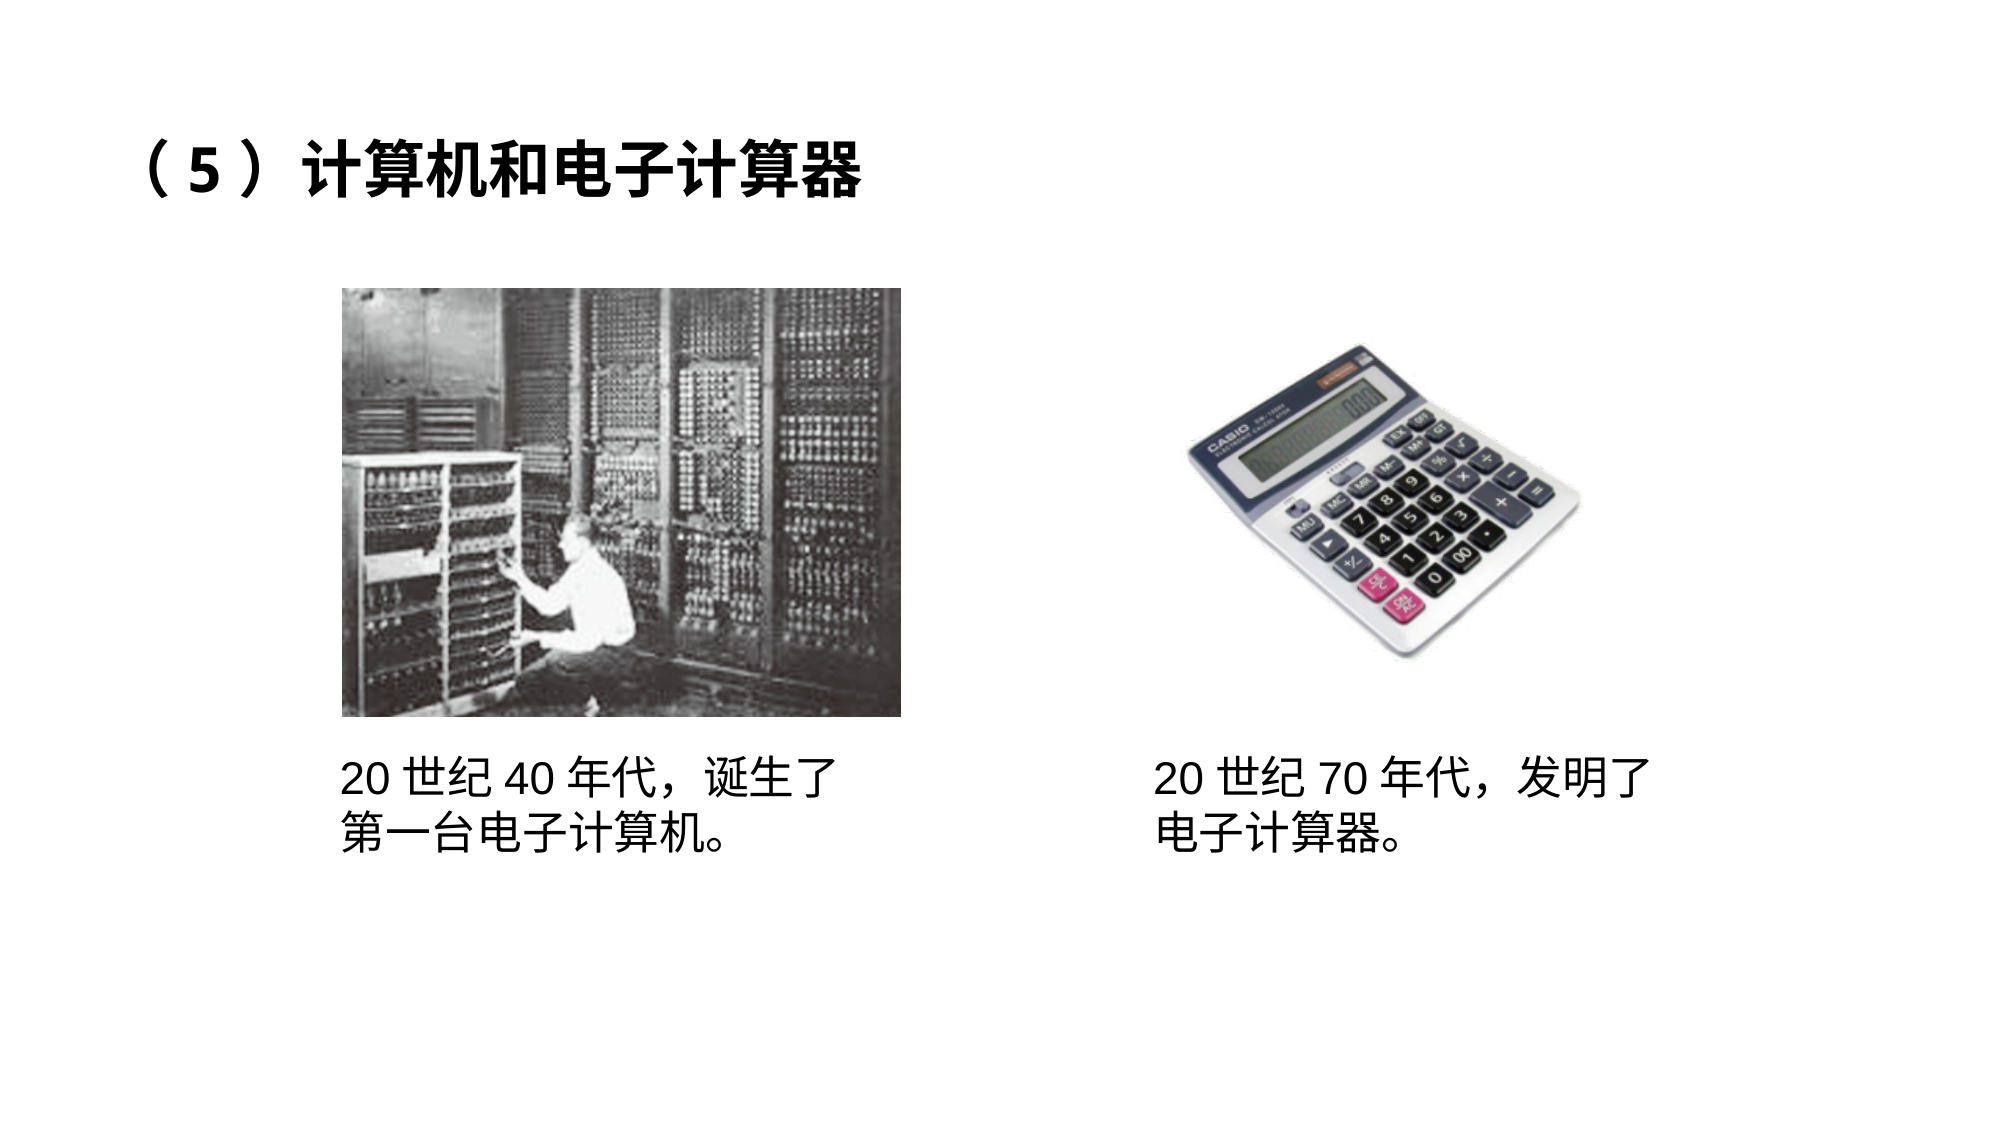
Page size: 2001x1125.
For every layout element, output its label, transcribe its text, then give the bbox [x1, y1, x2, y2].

text_box （5）计算机和电子计算器 [93, 120, 1075, 215]
picture [1168, 339, 1592, 666]
text_box 20世纪40年代，诞生了 第一台电子计算机。 [324, 741, 886, 866]
picture [342, 288, 901, 717]
text_box 20世纪70年代，发明了 电子计算器。 [1138, 741, 1689, 866]
